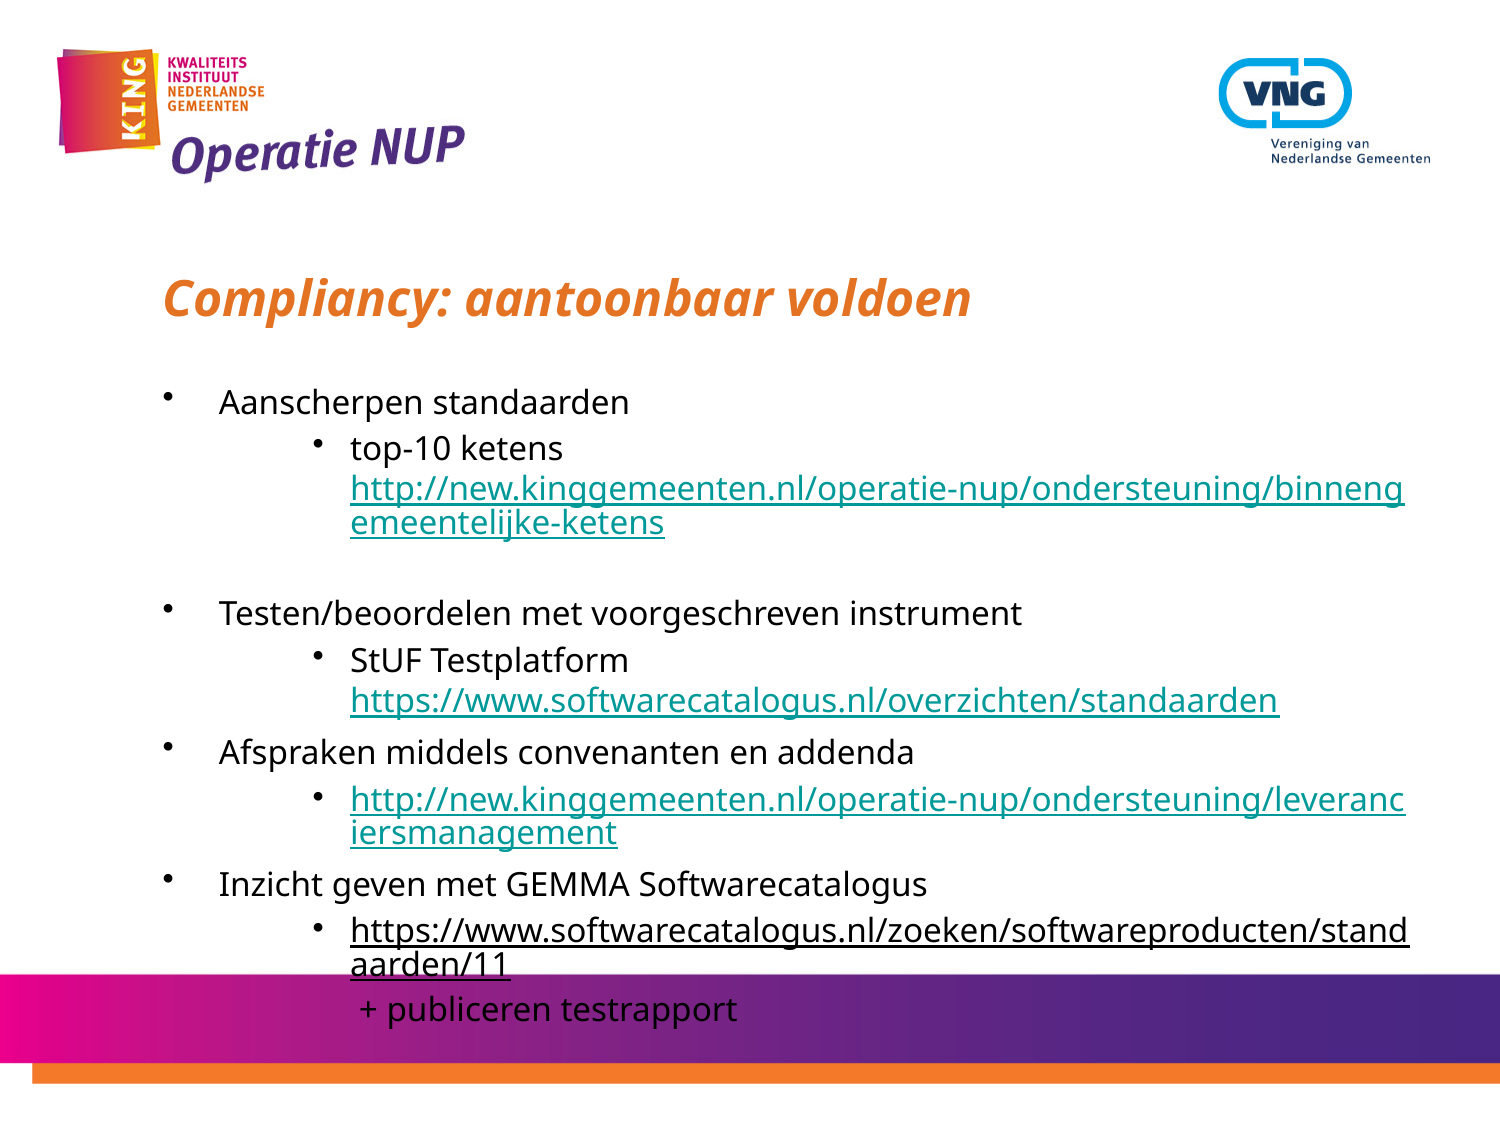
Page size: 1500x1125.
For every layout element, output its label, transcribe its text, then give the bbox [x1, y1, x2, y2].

list Aanscherpen standaarden top-10 ketens http://new.kinggemeenten.nl/operatie-nup/ondersteuning/binnengemeentelijke-ketens Testen/beoordelen met voorgeschreven instrument StUF Testplatform https://www.softwarecatalogus.nl/overzichten/standaarden Afspraken middels convenanten en addenda http://new.kinggemeenten.nl/operatie-nup/ondersteuning/leveranciersmanagement Inzicht geven met GEMMA Softwarecatalogus https://www.softwarecatalogus.nl/zoeken/softwareproducten/standaarden/11 + publiceren testrapport [147, 373, 1428, 953]
title Compliancy: aantoonbaar voldoen [147, 231, 1402, 362]
picture [0, 0, 1500, 1125]
